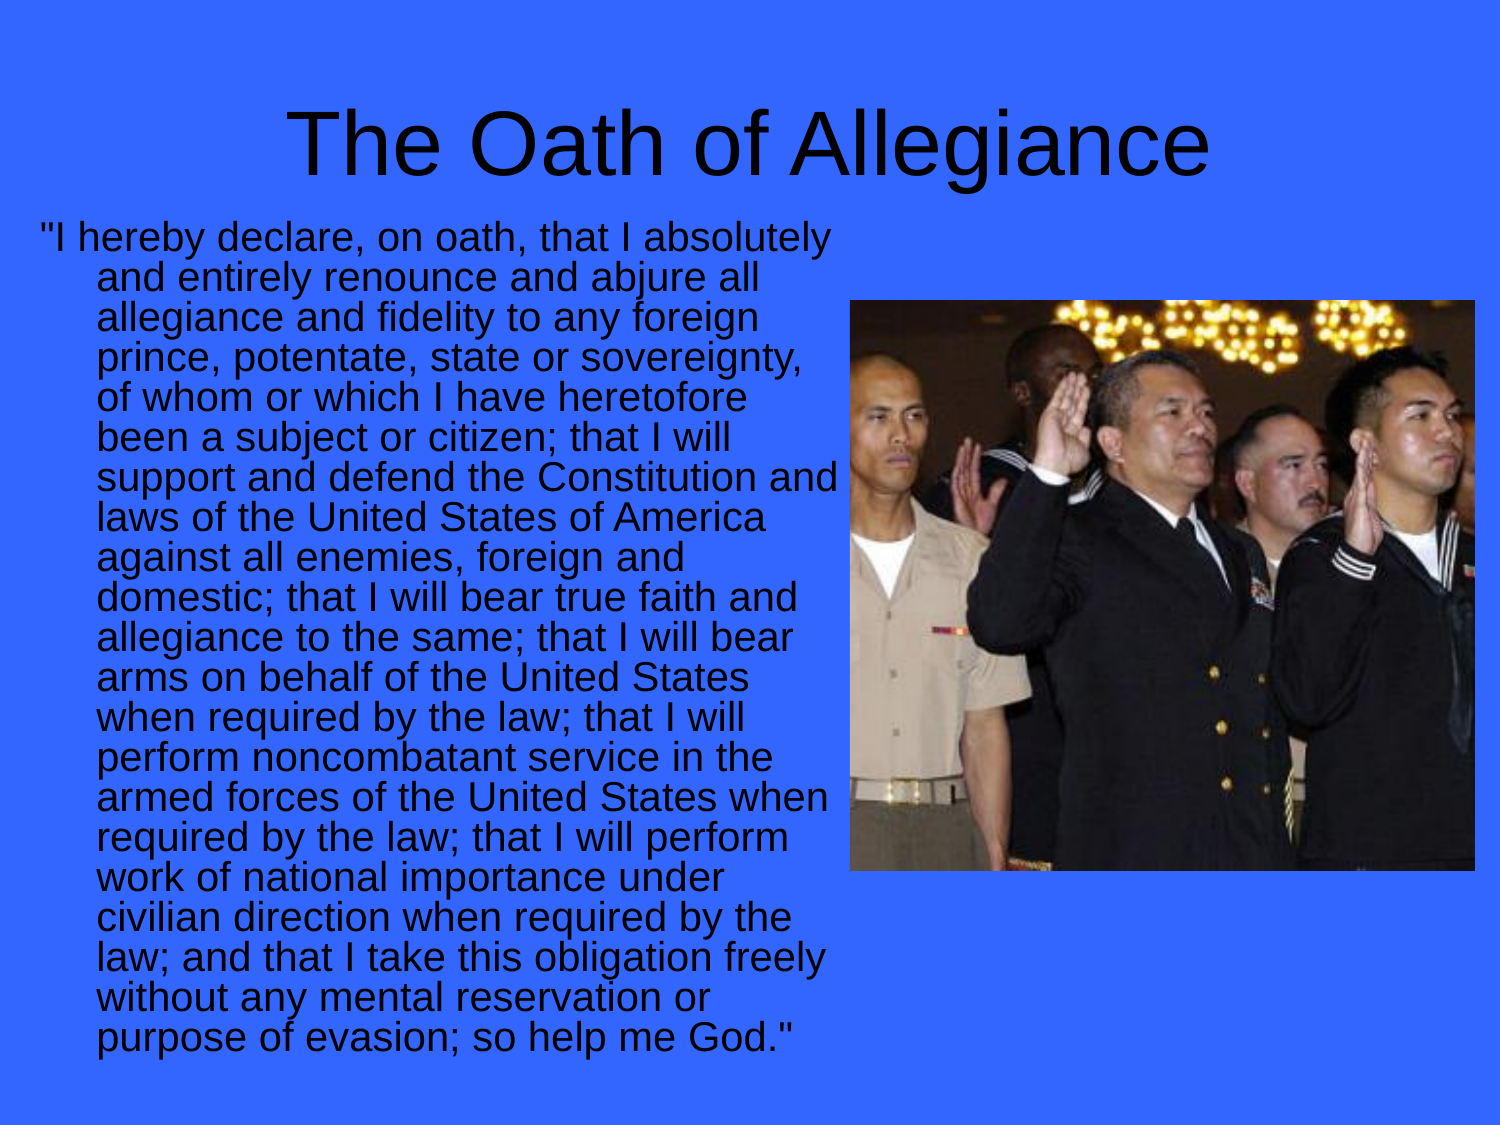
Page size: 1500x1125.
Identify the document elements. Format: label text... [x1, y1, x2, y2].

list "I hereby declare, on oath, that I absolutely and entirely renounce and abjure all allegiance and fidelity to any foreign prince, potentate, state or sovereignty, of whom or which I have heretofore been a subject or citizen; that I will support and defend the Constitution and laws of the United States of America against all enemies, foreign and domestic; that I will bear true faith and allegiance to the same; that I will bear arms on behalf of the United States when required by the law; that I will perform noncombatant service in the armed forces of the United States when required by the law; that I will perform work of national importance under civilian direction when required by the law; and that I take this obligation freely without any mental reservation or purpose of evasion; so help me God." [24, 212, 863, 1075]
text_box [849, 300, 1476, 871]
title The Oath of Allegiance [75, 45, 1425, 233]
